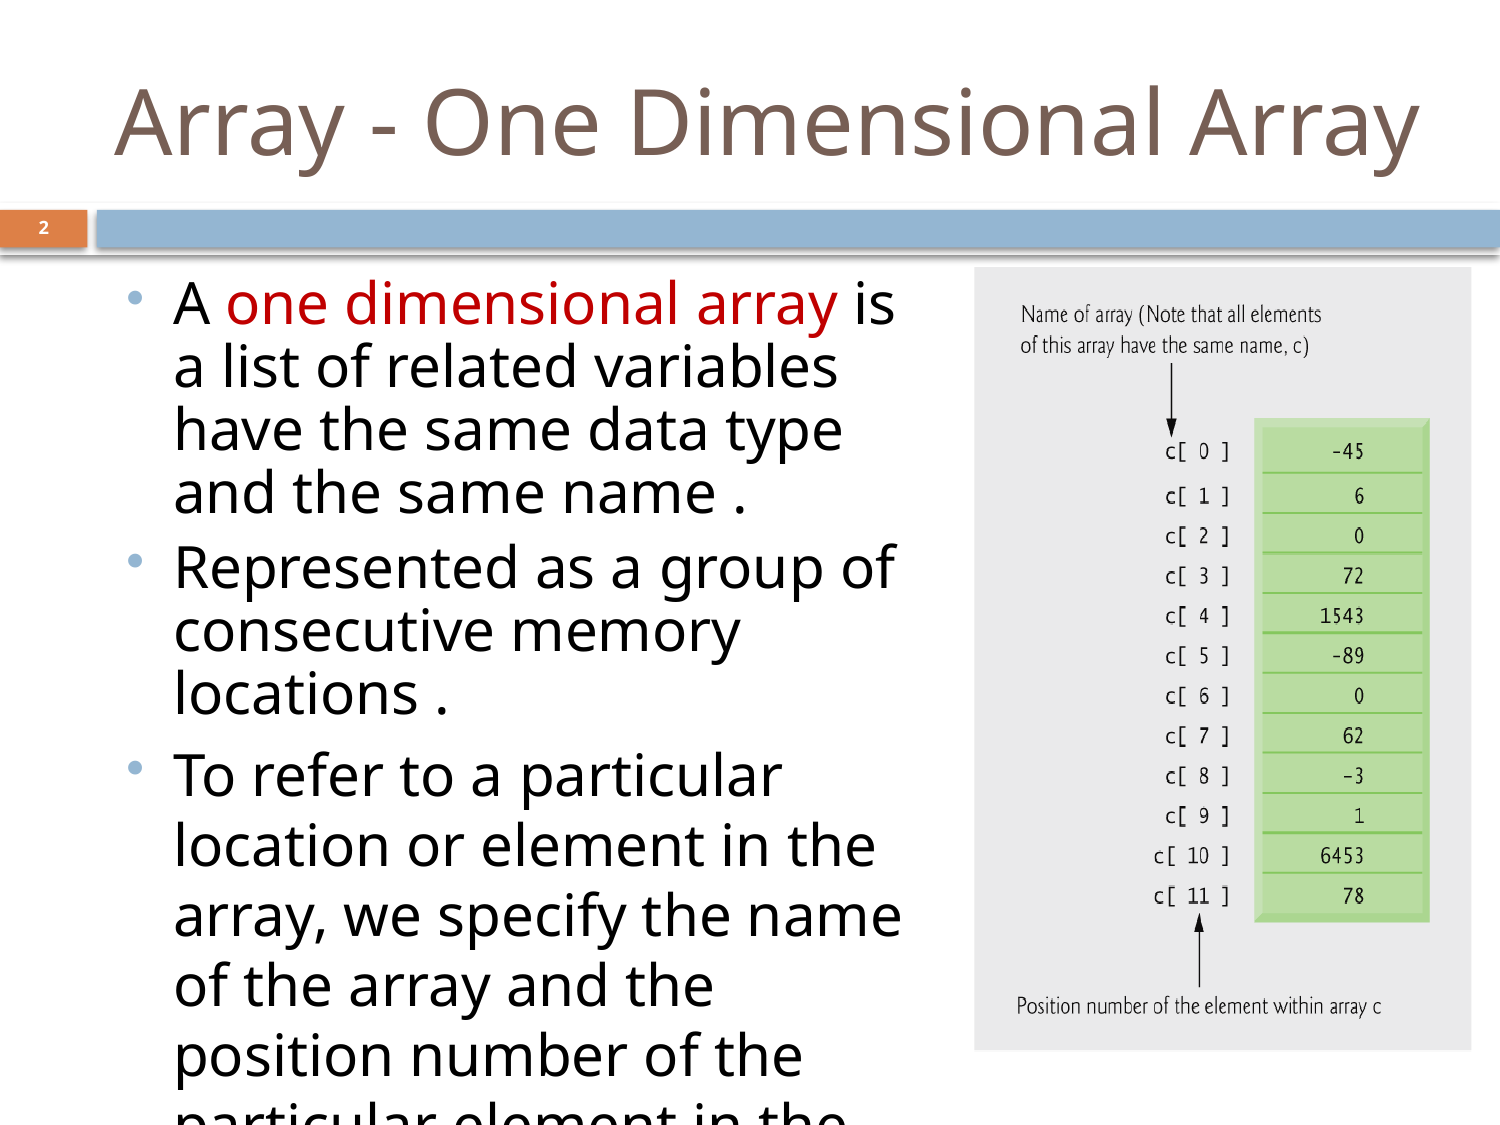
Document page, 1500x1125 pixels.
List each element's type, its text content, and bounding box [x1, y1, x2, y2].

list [974, 266, 1472, 1052]
list A one dimensional array is a list of related variables have the same data type and the same name . Represented as a group of consecutive memory locations . To refer to a particular location or element in the array, we specify the name of the array and the position number of the particular element in the array. [52, 266, 928, 1018]
slide_number 2 [0, 208, 88, 249]
title Array - One Dimensional Array [99, 37, 1438, 201]
